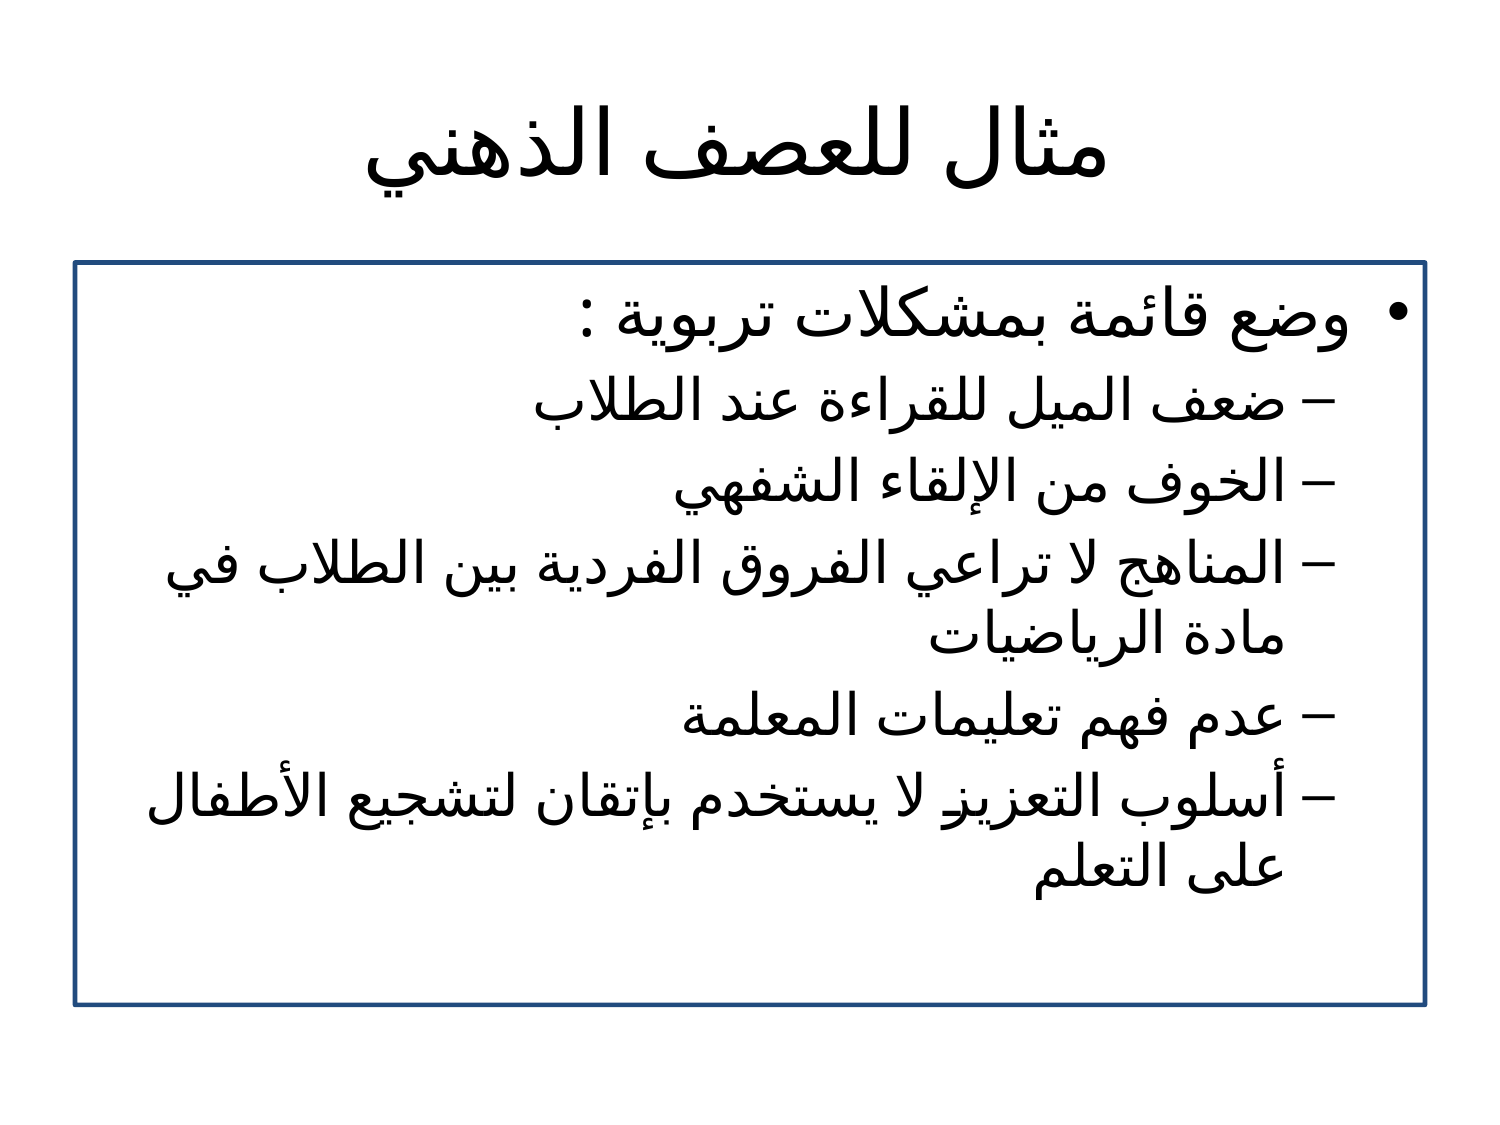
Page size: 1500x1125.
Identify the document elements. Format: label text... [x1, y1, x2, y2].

list وضع قائمة بمشكلات تربوية : ضعف الميل للقراءة عند الطلاب الخوف من الإلقاء الشفهي المناهج لا تراعي الفروق الفردية بين الطلاب في مادة الرياضيات عدم فهم تعليمات المعلمة أسلوب التعزيز لا يستخدم بإتقان لتشجيع الأطفال على التعلم [75, 262, 1425, 1005]
title مثال للعصف الذهني [75, 45, 1425, 233]
